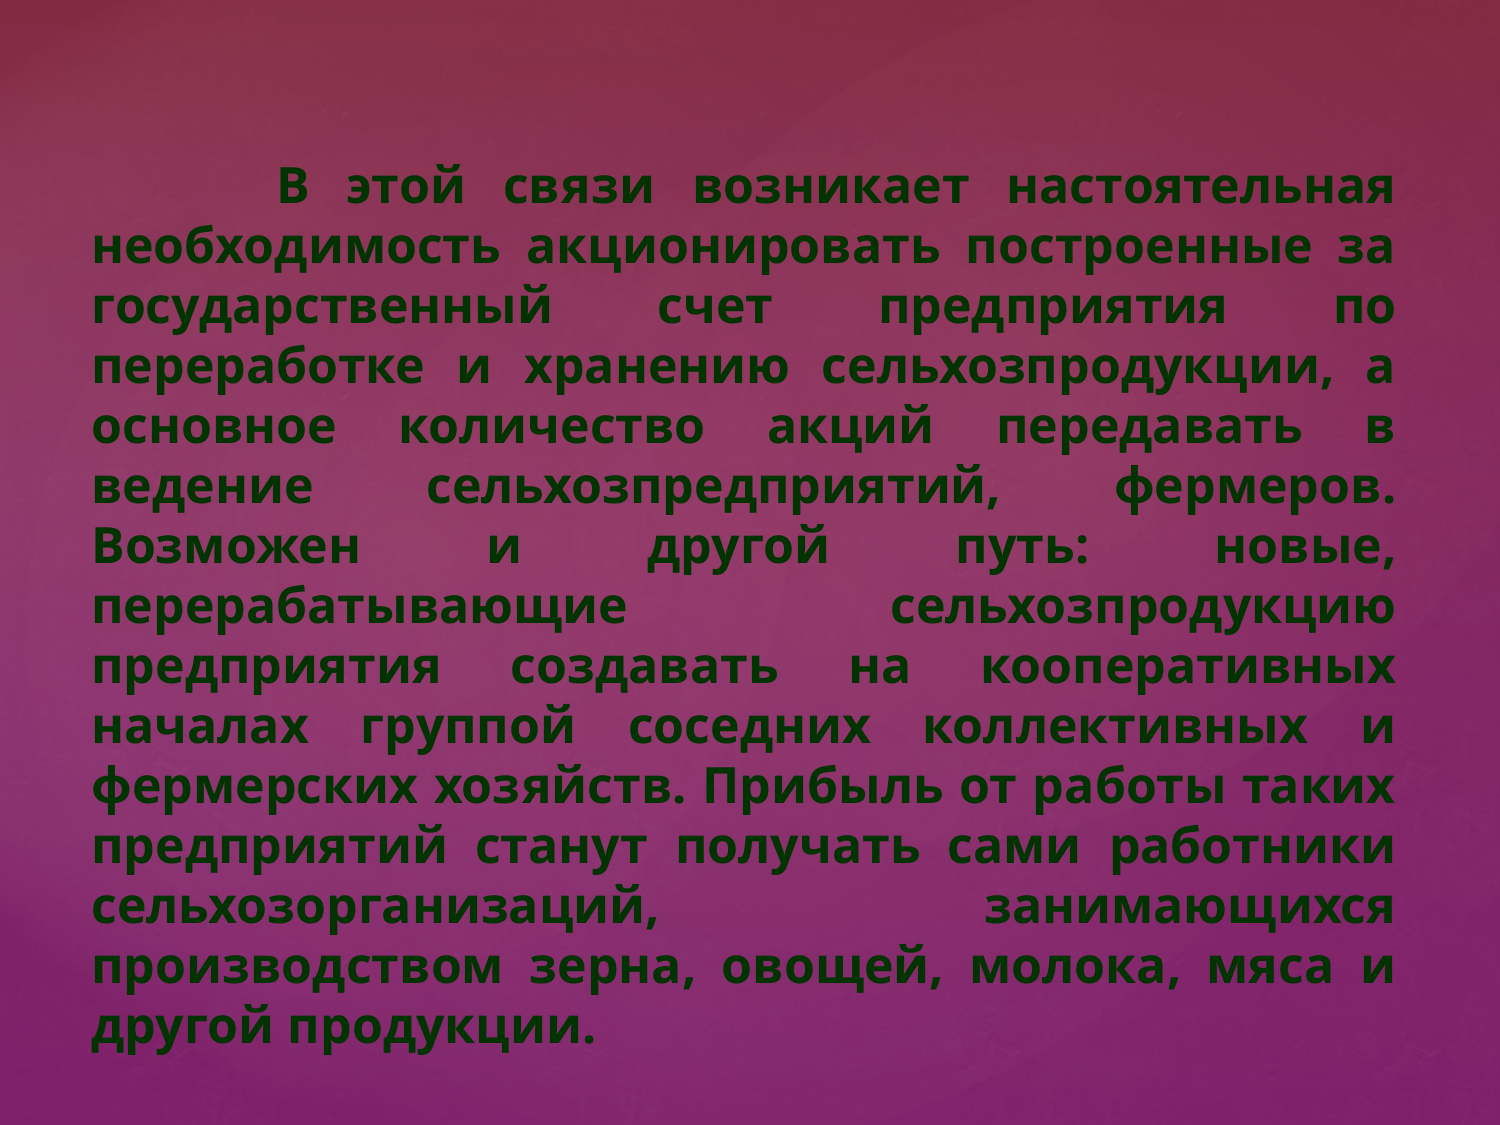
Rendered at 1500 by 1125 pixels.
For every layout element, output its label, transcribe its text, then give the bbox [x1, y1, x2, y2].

text_box В этой связи возникает настоятельная необходимость акционировать построенные за государственный счет предприятия по переработке и хранению сельхозпродукции, а основное количество акций передавать в ведение сельхозпредприятий, фермеров. Возможен и другой путь: новые, перерабатывающие сельхозпродукцию предприятия создавать на кооперативных началах группой соседних коллективных и фермерских хозяйств. Прибыль от работы таких предприятий станут получать сами работники сельхозорганизаций, занимающихся производством зерна, овощей, молока, мяса и другой продукции. [76, 145, 1412, 1061]
